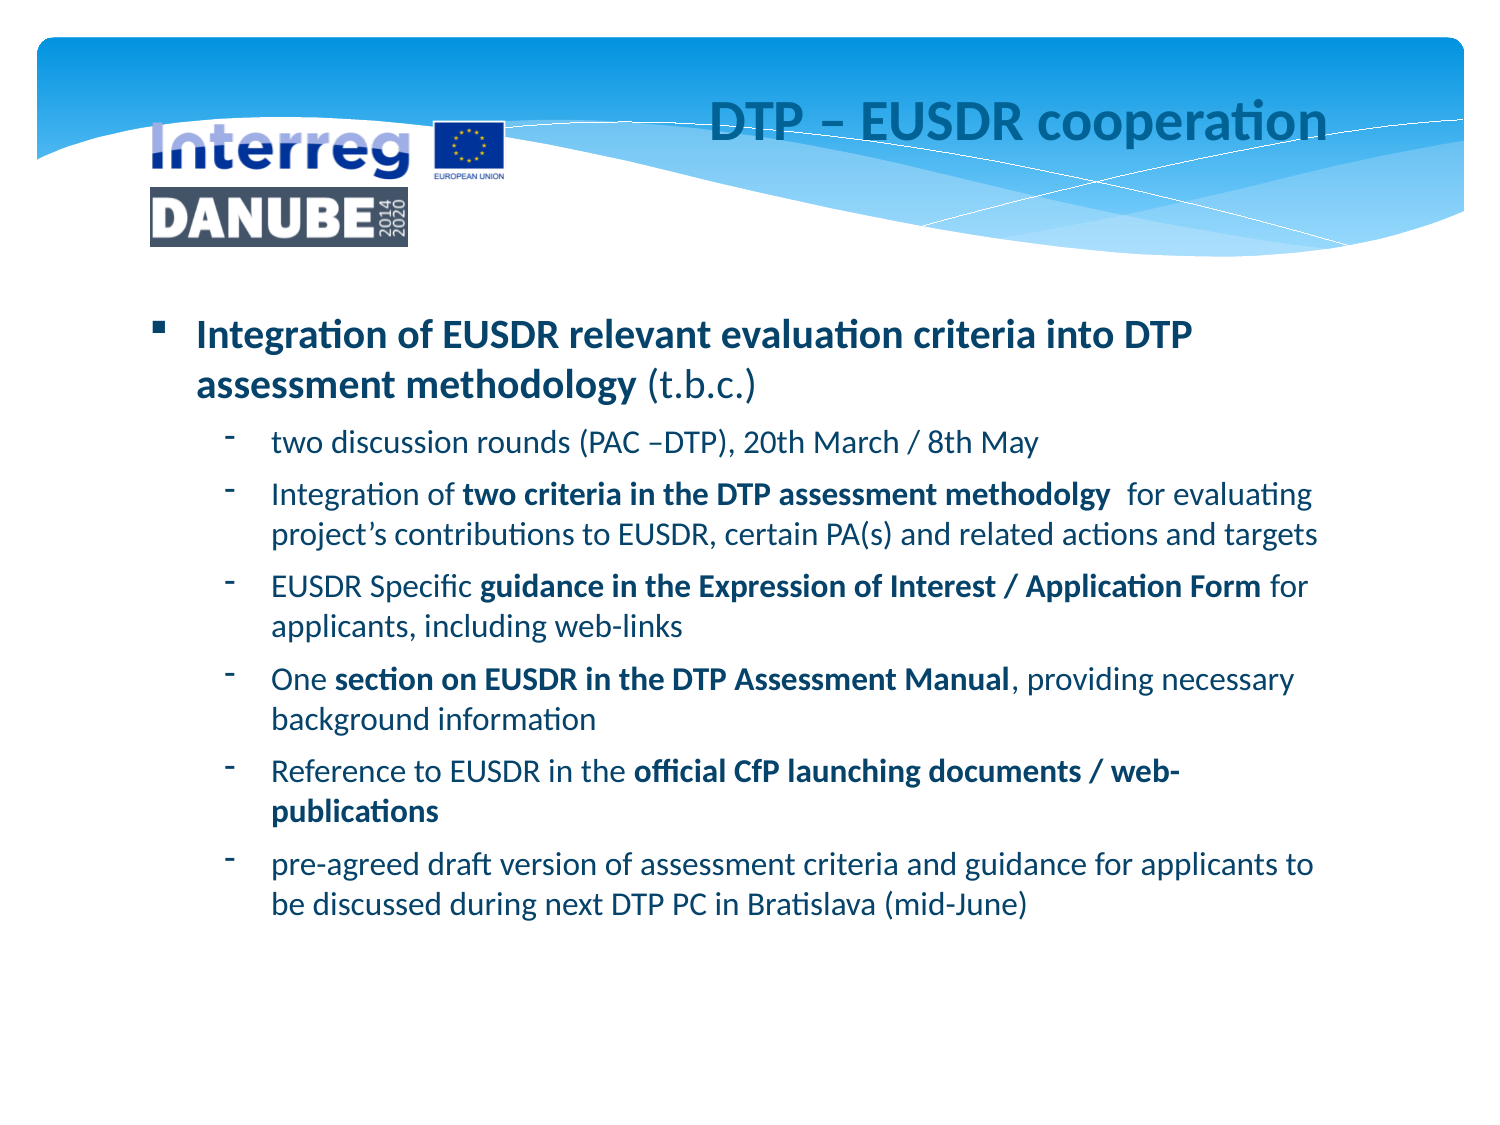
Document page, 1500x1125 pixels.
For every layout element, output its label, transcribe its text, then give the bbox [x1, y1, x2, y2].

picture [118, 88, 538, 248]
text_box DTP – EUSDR cooperation [587, 75, 1450, 203]
text_box Integration of EUSDR relevant evaluation criteria into DTP assessment methodology (t.b.c.) two discussion rounds (PAC –DTP), 20th March / 8th May Integration of two criteria in the DTP assessment methodolgy for evaluating project’s contributions to EUSDR, certain PA(s) and related actions and targets EUSDR Specific guidance in the Expression of Interest / Application Form for applicants, including web-links One section on EUSDR in the DTP Assessment Manual, providing necessary background information Reference to EUSDR in the official CfP launching documents / web-publications pre-agreed draft version of assessment criteria and guidance for applicants to be discussed during next DTP PC in Bratislava (mid-June) [134, 299, 1363, 987]
